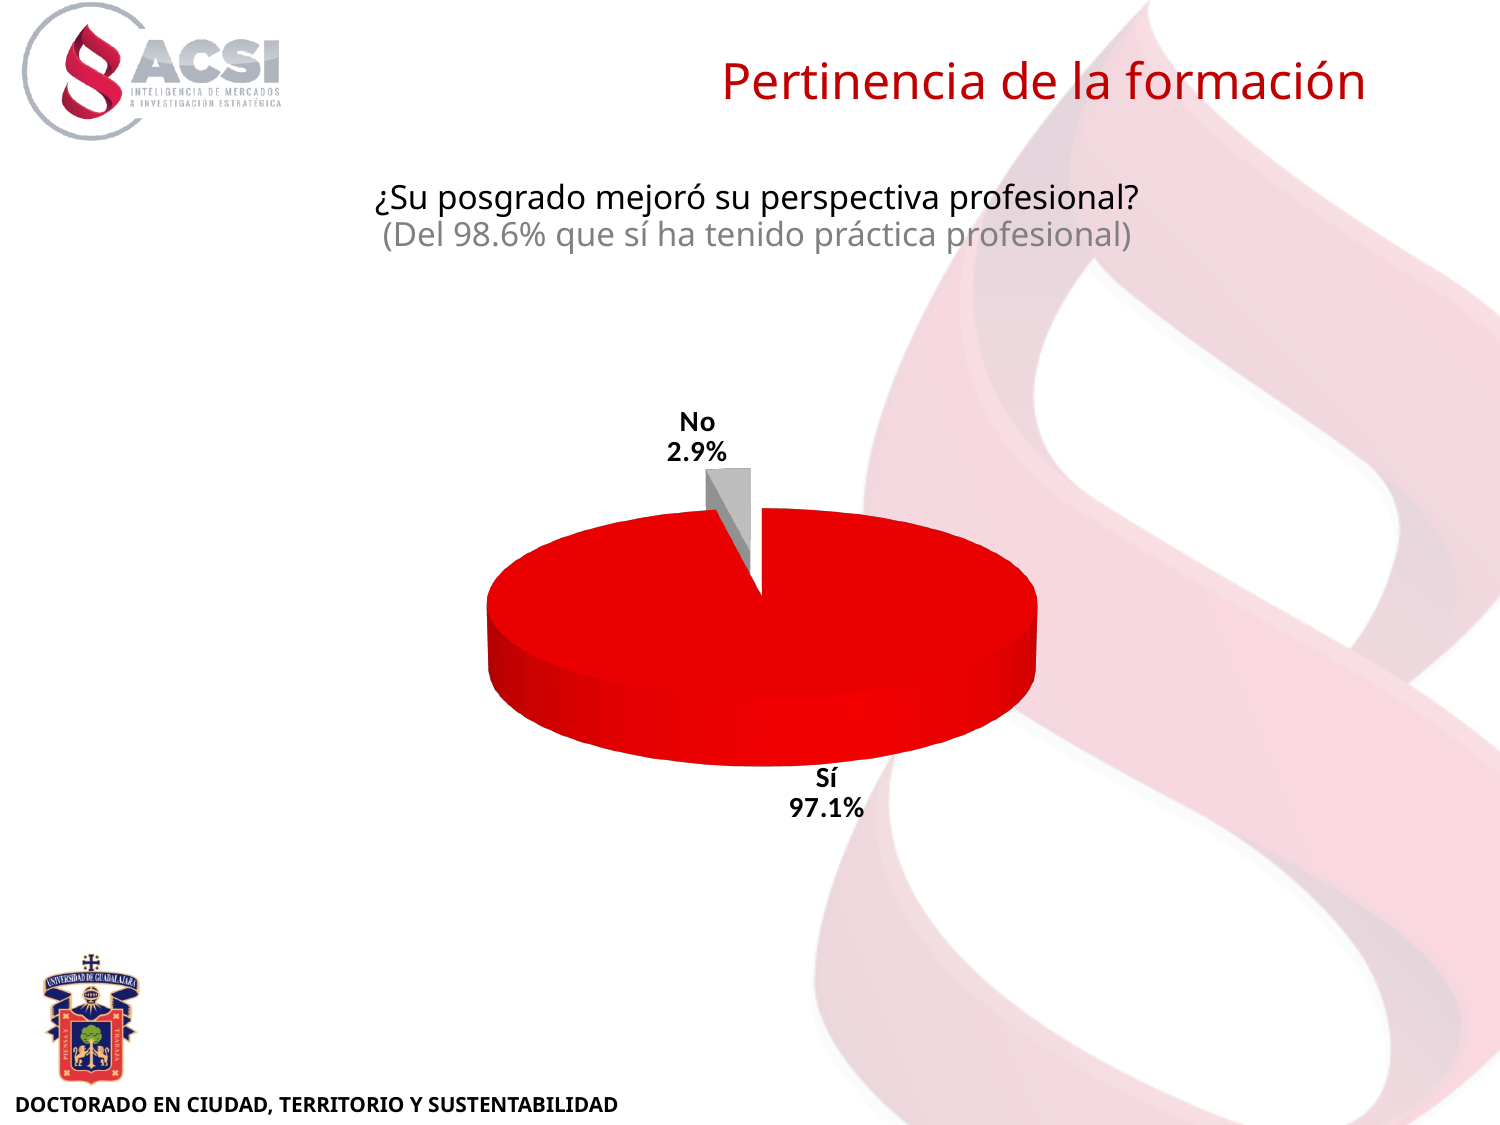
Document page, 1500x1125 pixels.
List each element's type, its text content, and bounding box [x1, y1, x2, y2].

picture [10, 0, 292, 159]
text_box ¿Su posgrado mejoró su perspectiva profesional? (Del 98.6% que sí ha tenido práctica profesional) [54, 172, 1461, 262]
picture [41, 952, 141, 1088]
chart [159, 255, 1357, 913]
text_box Pertinencia de la formación [589, 42, 1500, 118]
